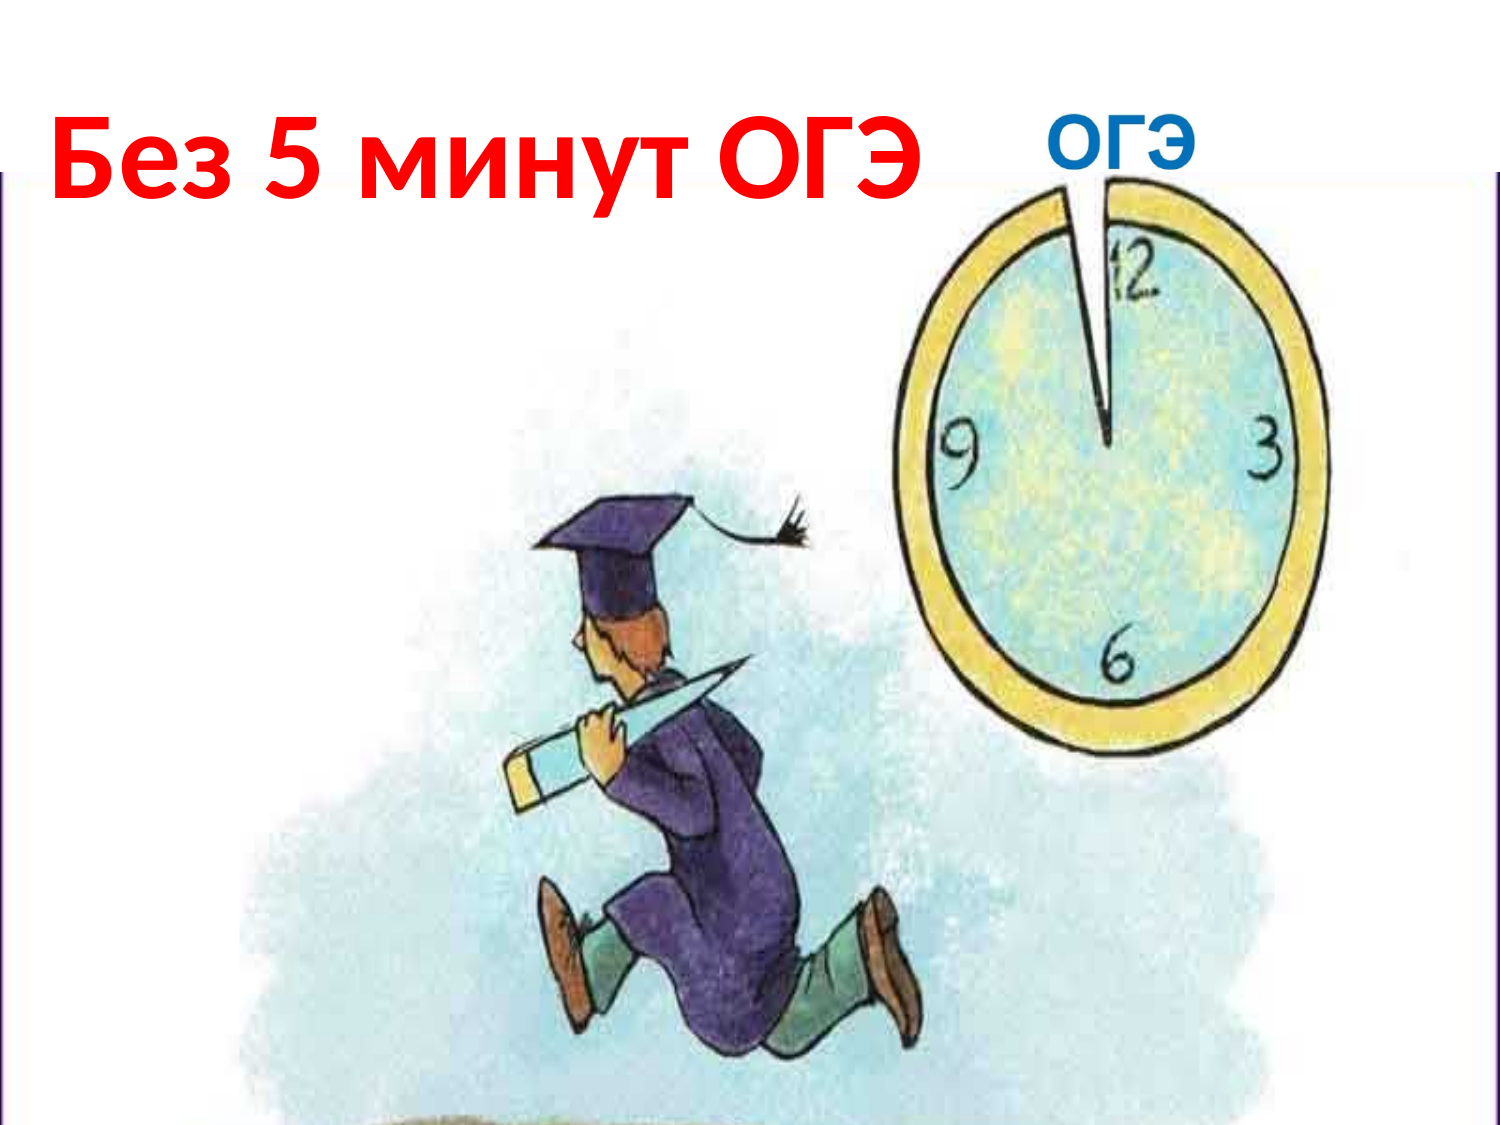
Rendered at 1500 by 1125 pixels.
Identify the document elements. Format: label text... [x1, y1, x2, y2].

picture [0, 113, 1500, 1125]
text_box Без 5 минут ОГЭ [34, 66, 939, 171]
